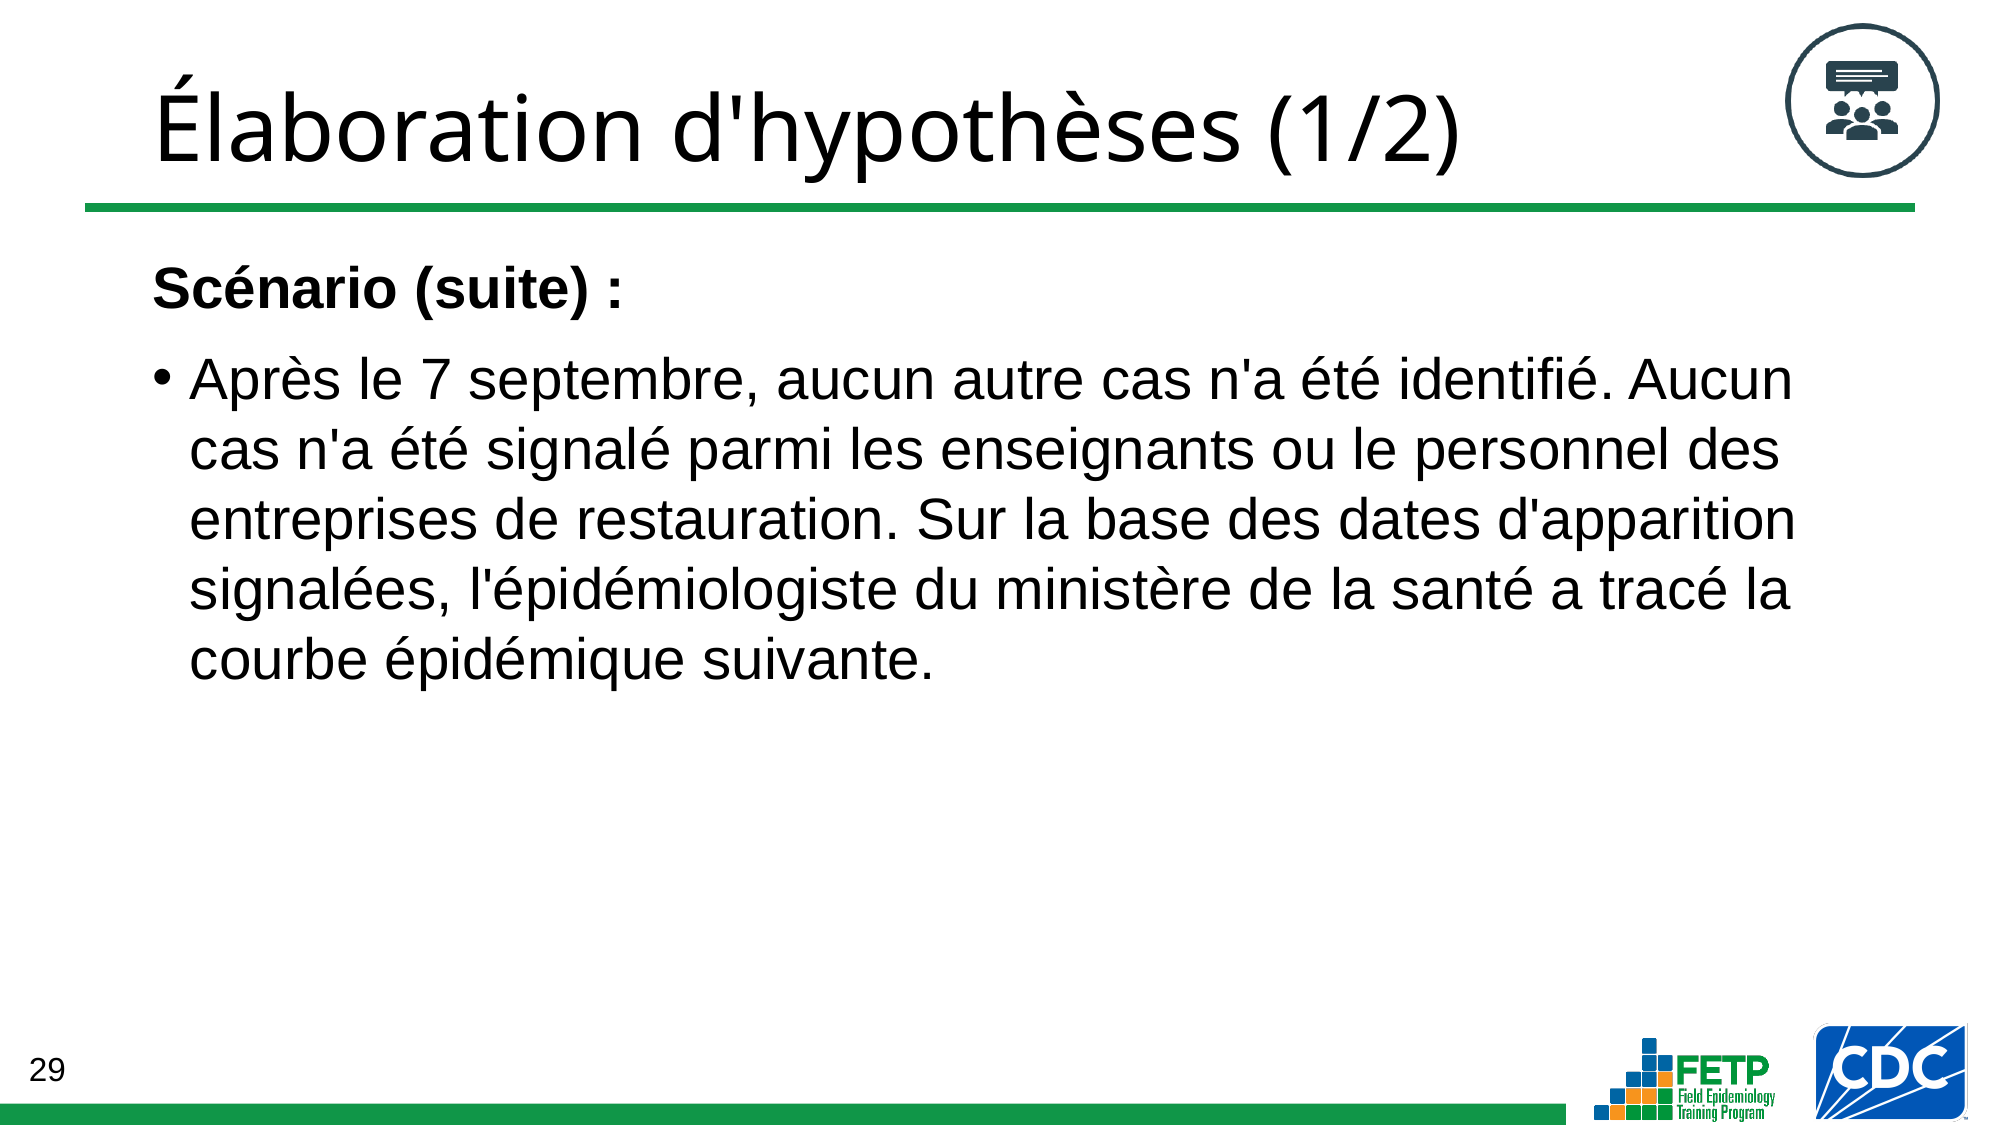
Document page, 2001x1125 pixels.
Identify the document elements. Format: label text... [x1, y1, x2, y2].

picture [1813, 1023, 1968, 1122]
picture [1594, 1038, 1775, 1122]
list Scénario (suite) : Après le 7 septembre, aucun autre cas n'a été identifié. Aucun cas n'a été signalé parmi les enseignants ou le personnel des entreprises de restauration. Sur la base des dates d'apparition signalées, l'épidémiologiste du ministère de la santé a tracé la courbe épidémique suivante. [137, 242, 1863, 1004]
title Élaboration d'hypothèses (1/2) [137, 75, 1738, 207]
picture [1785, 23, 1940, 178]
